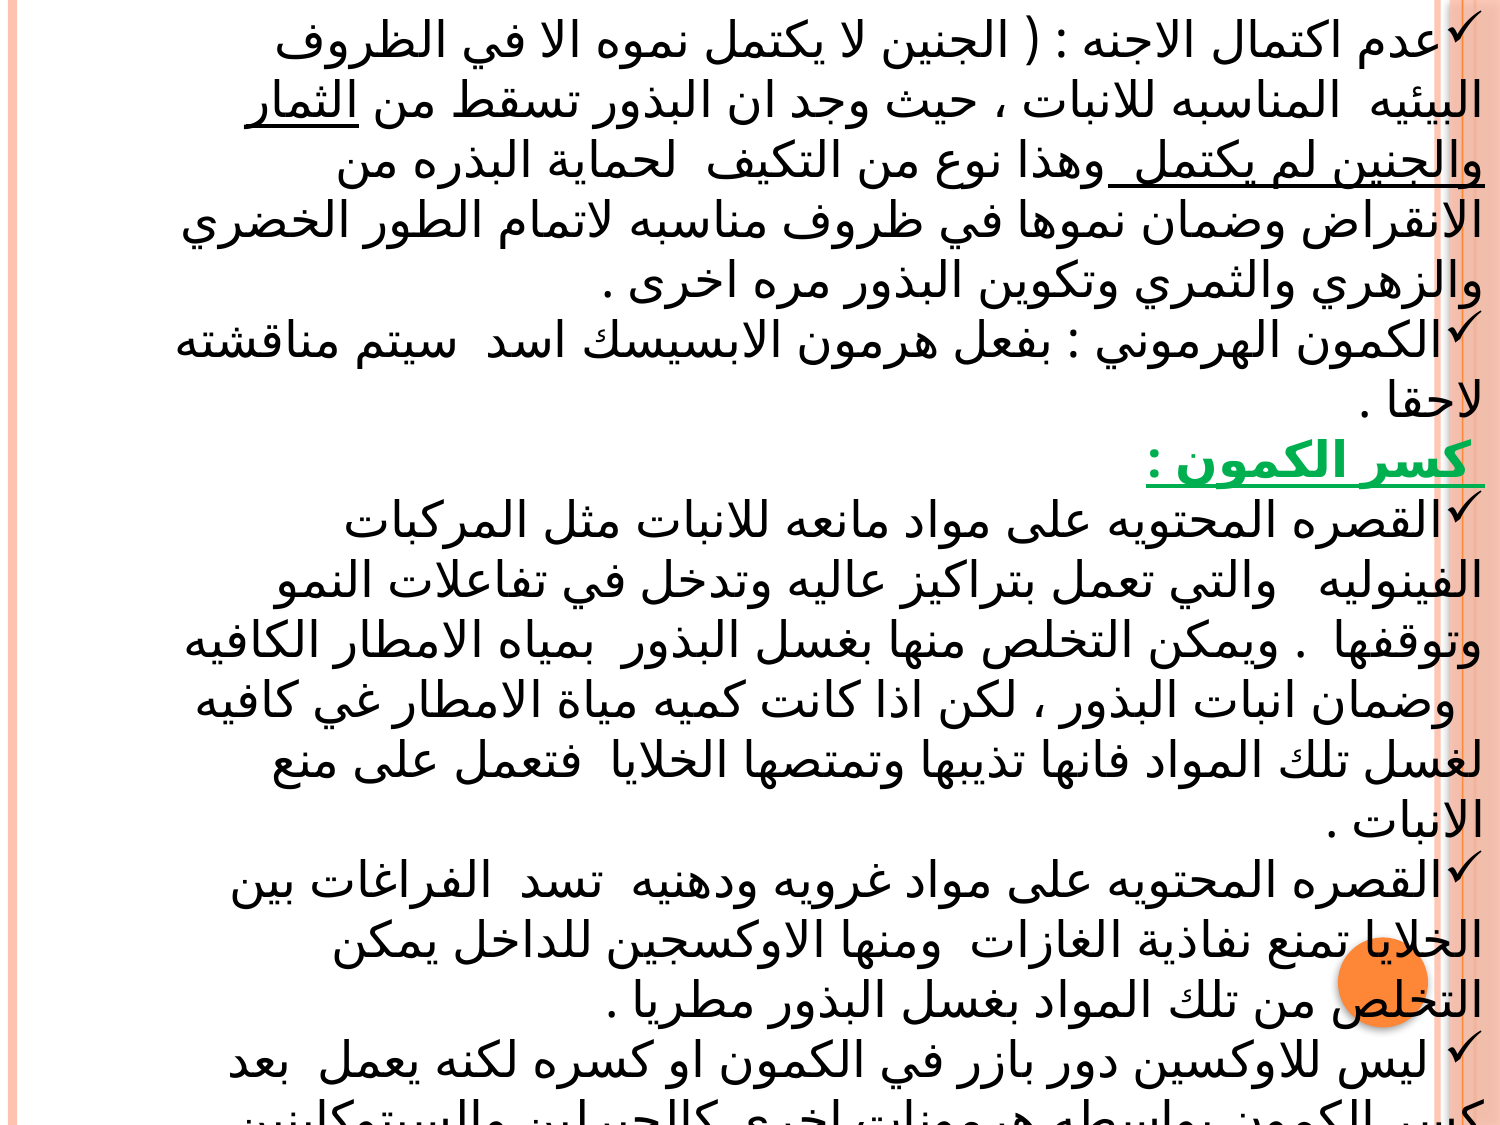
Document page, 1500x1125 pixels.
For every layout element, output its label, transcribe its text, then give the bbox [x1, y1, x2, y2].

text_box عدم اكتمال الاجنه : ( الجنين لا يكتمل نموه الا في الظروف البيئيه المناسبه للانبات ، حيث وجد ان البذور تسقط من الثمار والجنين لم يكتمل وهذا نوع من التكيف لحماية البذره من الانقراض وضمان نموها في ظروف مناسبه لاتمام الطور الخضري والزهري والثمري وتكوين البذور مره اخرى . الكمون الهرموني : بفعل هرمون الابسيسك اسد سيتم مناقشته لاحقا . كسر الكمون : القصره المحتويه على مواد مانعه للانبات مثل المركبات الفينوليه والتي تعمل بتراكيز عاليه وتدخل في تفاعلات النمو وتوقفها . ويمكن التخلص منها بغسل البذور بمياه الامطار الكافيه وضمان انبات البذور ، لكن اذا كانت كميه مياة الامطار غي كافيه لغسل تلك المواد فانها تذيبها وتمتصها الخلايا فتعمل على منع الانبات . القصره المحتويه على مواد غرويه ودهنيه تسد الفراغات بين الخلايا تمنع نفاذية الغازات ومنها الاوكسجين للداخل يمكن التخلص من تلك المواد بغسل البذور مطريا . ليس للاوكسين دور بازر في الكمون او كسره لكنه يعمل بعد كسر الكمون بواسطه هرمونات اخرى كالجبرلين والسيتوكاينين وما للحراره وطول فتره الاضاءه دورا بارزا مع هرمونات كسر الكمون . أي ان الاوكسين يبداء عمله بعد كسر الكمون بهرمونات اخرى سنناقشها لاحقا . [159, 0, 1500, 1125]
